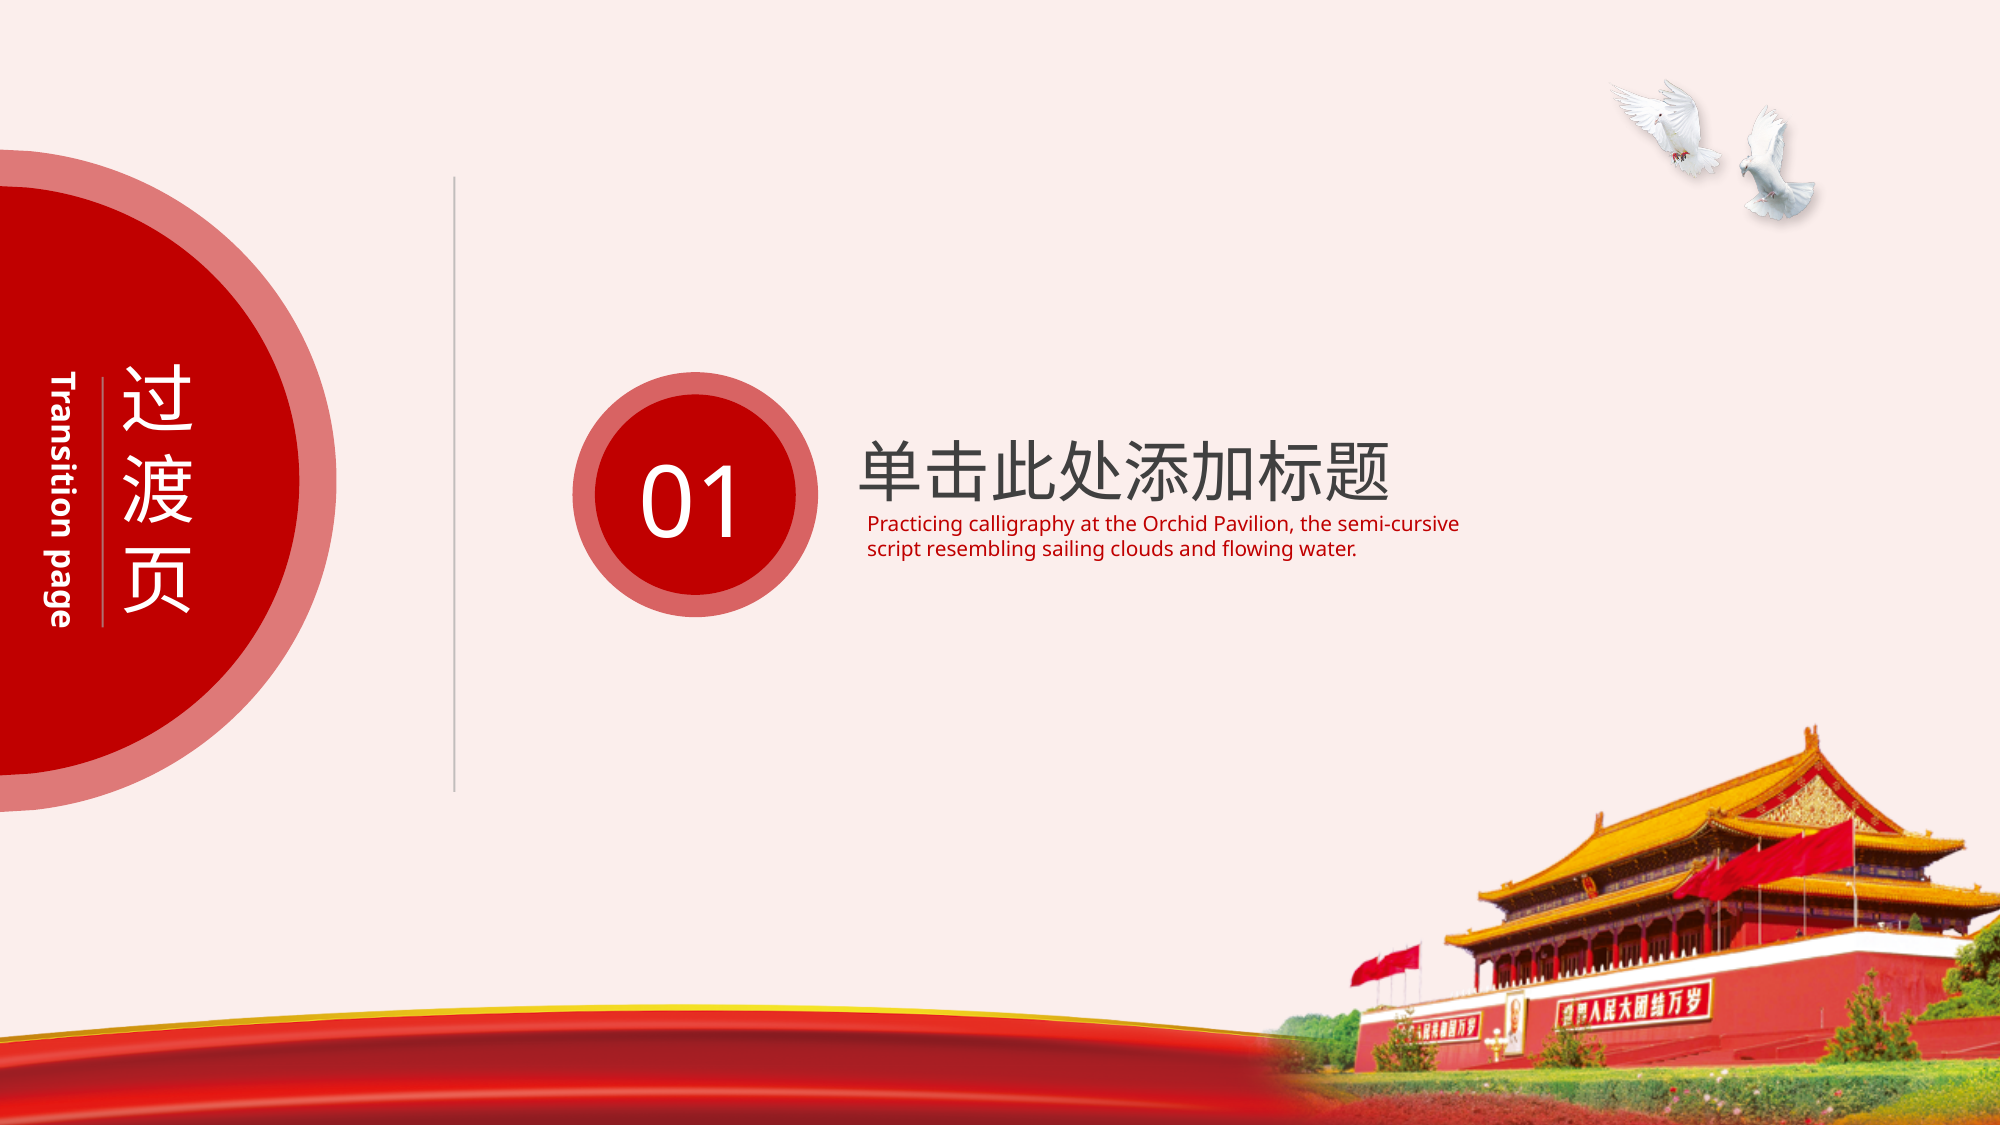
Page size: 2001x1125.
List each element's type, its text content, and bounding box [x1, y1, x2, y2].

text_box [572, 435, 588, 555]
picture [0, 649, 2000, 1125]
text_box [802, 434, 819, 556]
text_box [0, 185, 301, 777]
text_box [0, 148, 338, 814]
text_box [595, 566, 796, 618]
text_box [618, 394, 773, 430]
text_box Practicing calligraphy at the Orchid Pavilion, the semi-cursive script resembling sailing clouds and flowing water. [852, 503, 1500, 569]
text_box 01 [588, 430, 802, 566]
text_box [37, 344, 238, 674]
text_box [590, 372, 800, 430]
picture [1557, 27, 1909, 290]
text_box 单击此处添加标题 [842, 422, 1504, 518]
text_box [624, 566, 766, 595]
